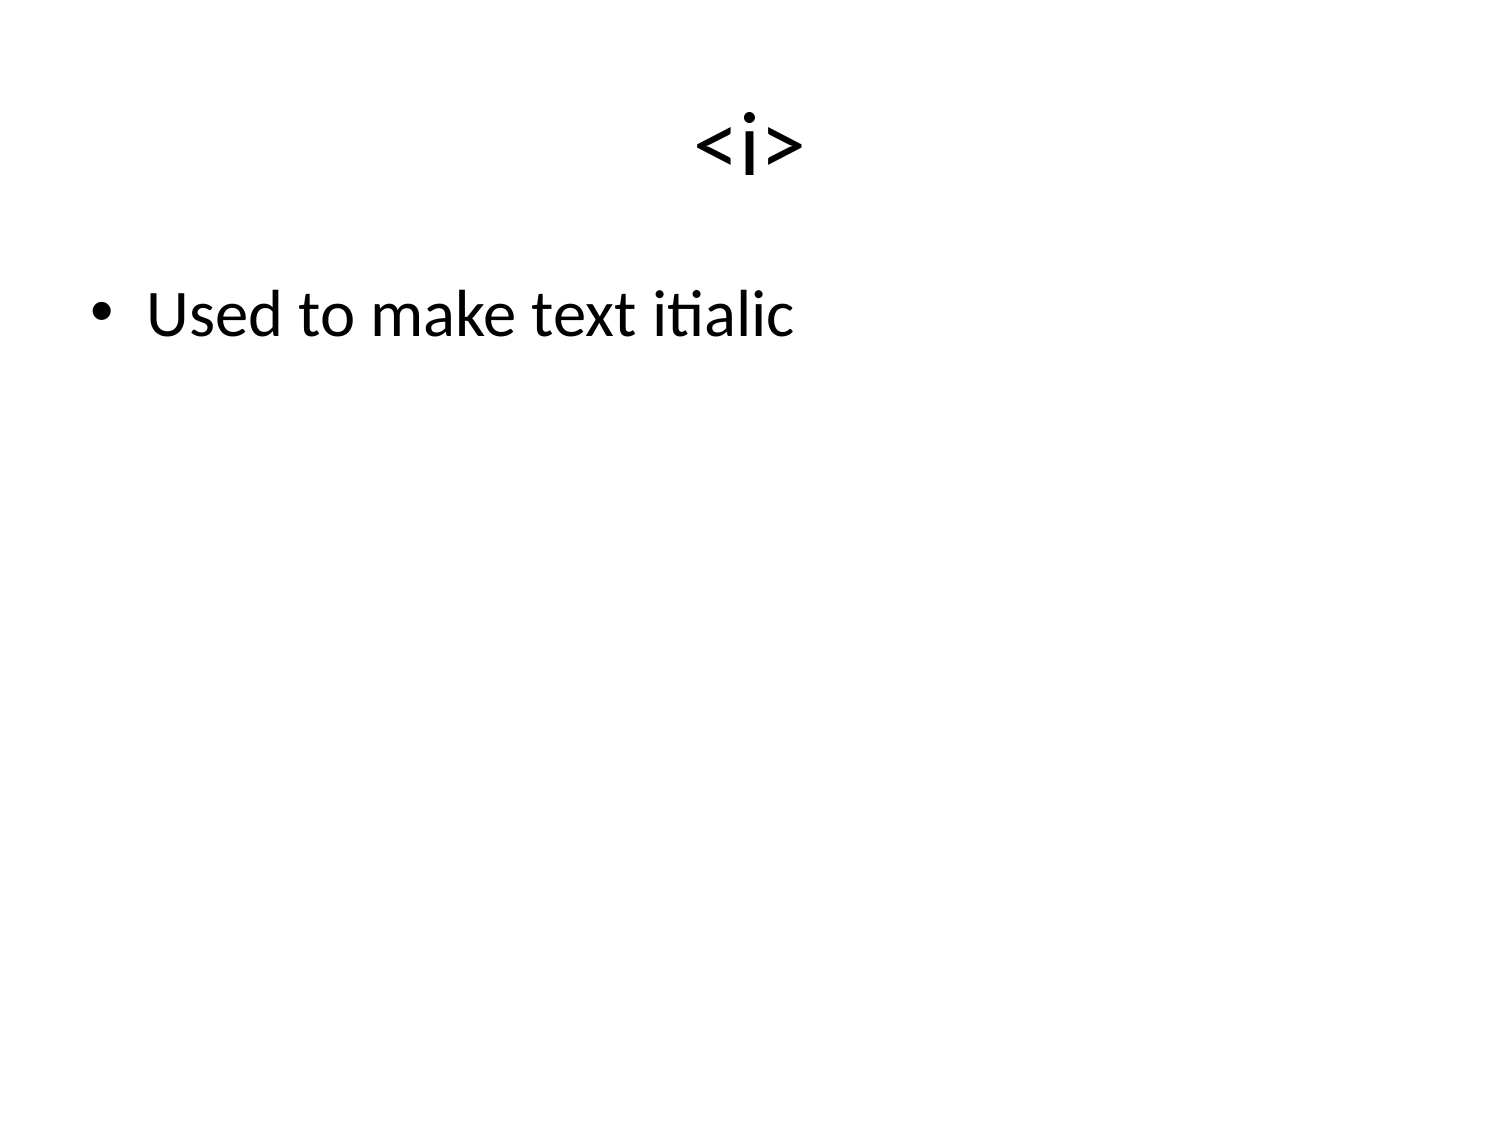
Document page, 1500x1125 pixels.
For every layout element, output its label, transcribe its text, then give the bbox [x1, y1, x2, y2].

list Used to make text itialic [75, 262, 1425, 1005]
title <i> [75, 45, 1425, 233]
